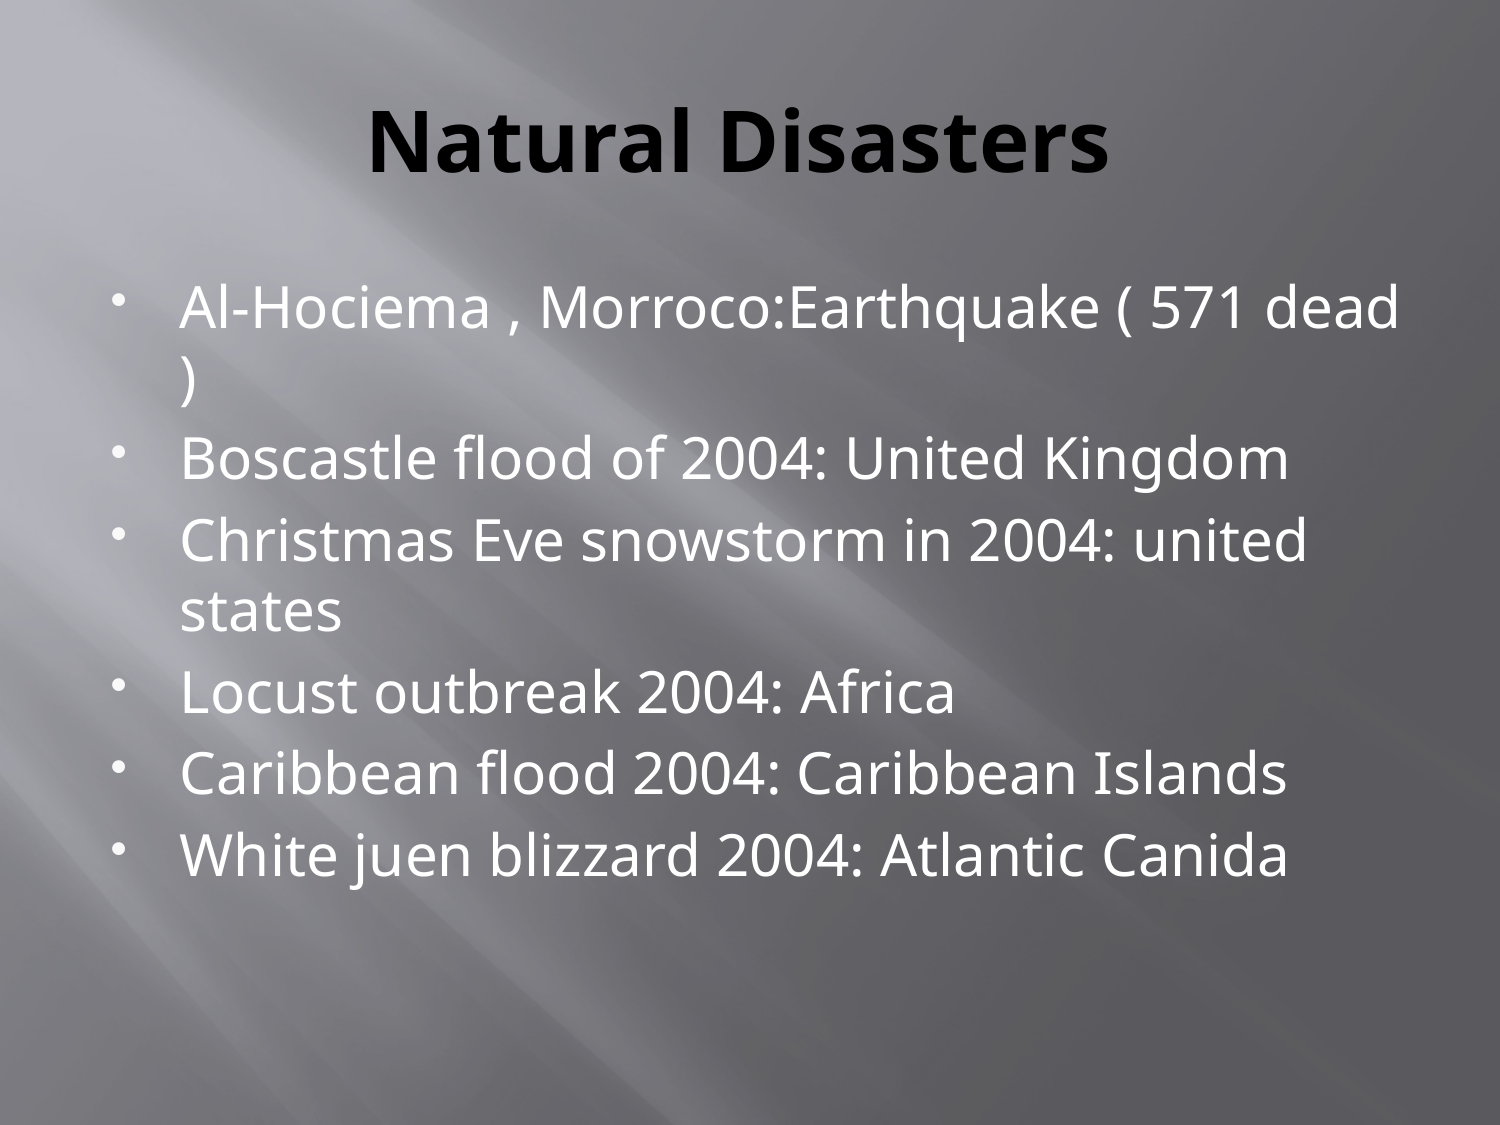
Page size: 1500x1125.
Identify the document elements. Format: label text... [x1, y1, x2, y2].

title Natural Disasters [75, 45, 1425, 233]
list Al-Hociema , Morroco:Earthquake ( 571 dead ) Boscastle flood of 2004: United Kingdom Christmas Eve snowstorm in 2004: united states Locust outbreak 2004: Africa Caribbean flood 2004: Caribbean Islands White juen blizzard 2004: Atlantic Canida [75, 262, 1425, 1035]
